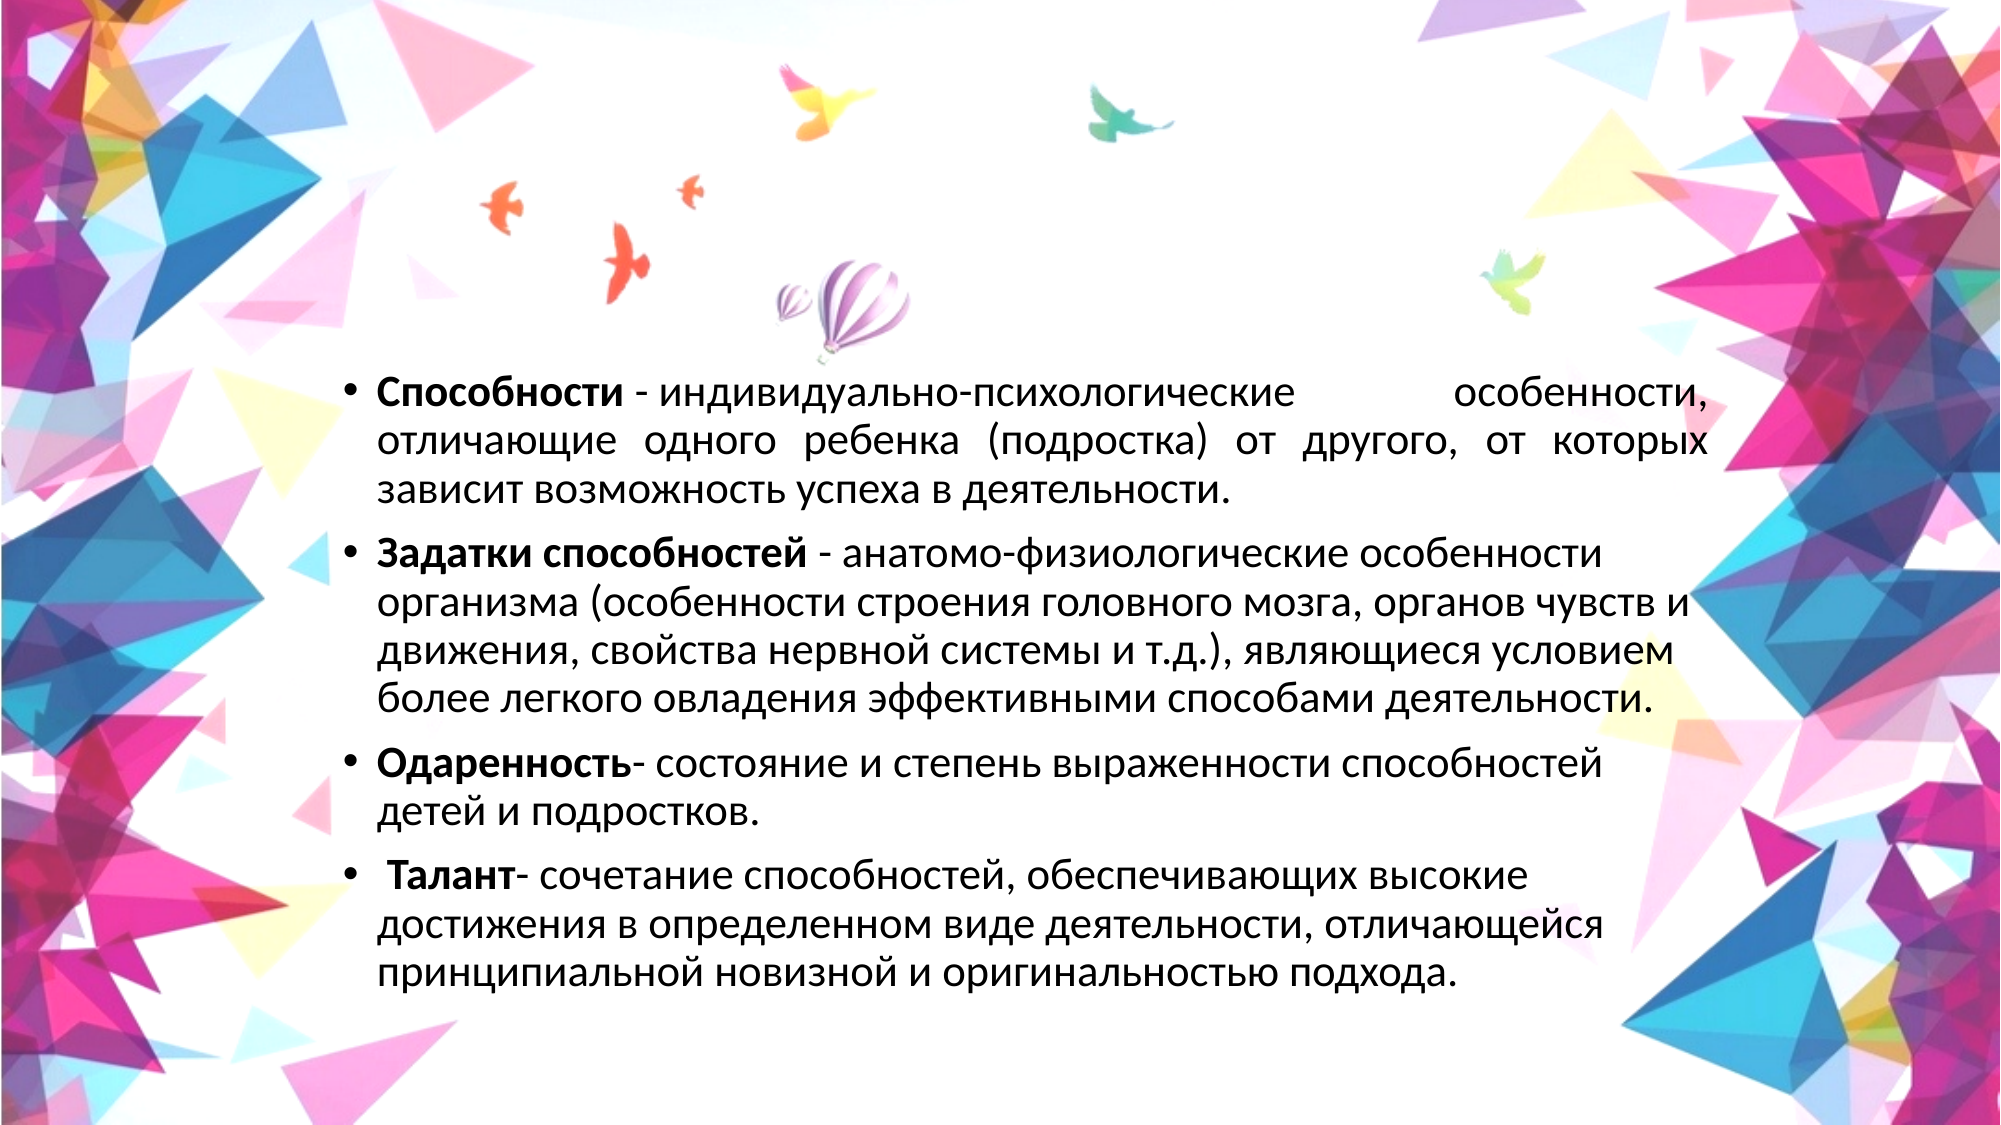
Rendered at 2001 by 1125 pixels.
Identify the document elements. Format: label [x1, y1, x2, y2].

list [0, 0, 2000, 1125]
